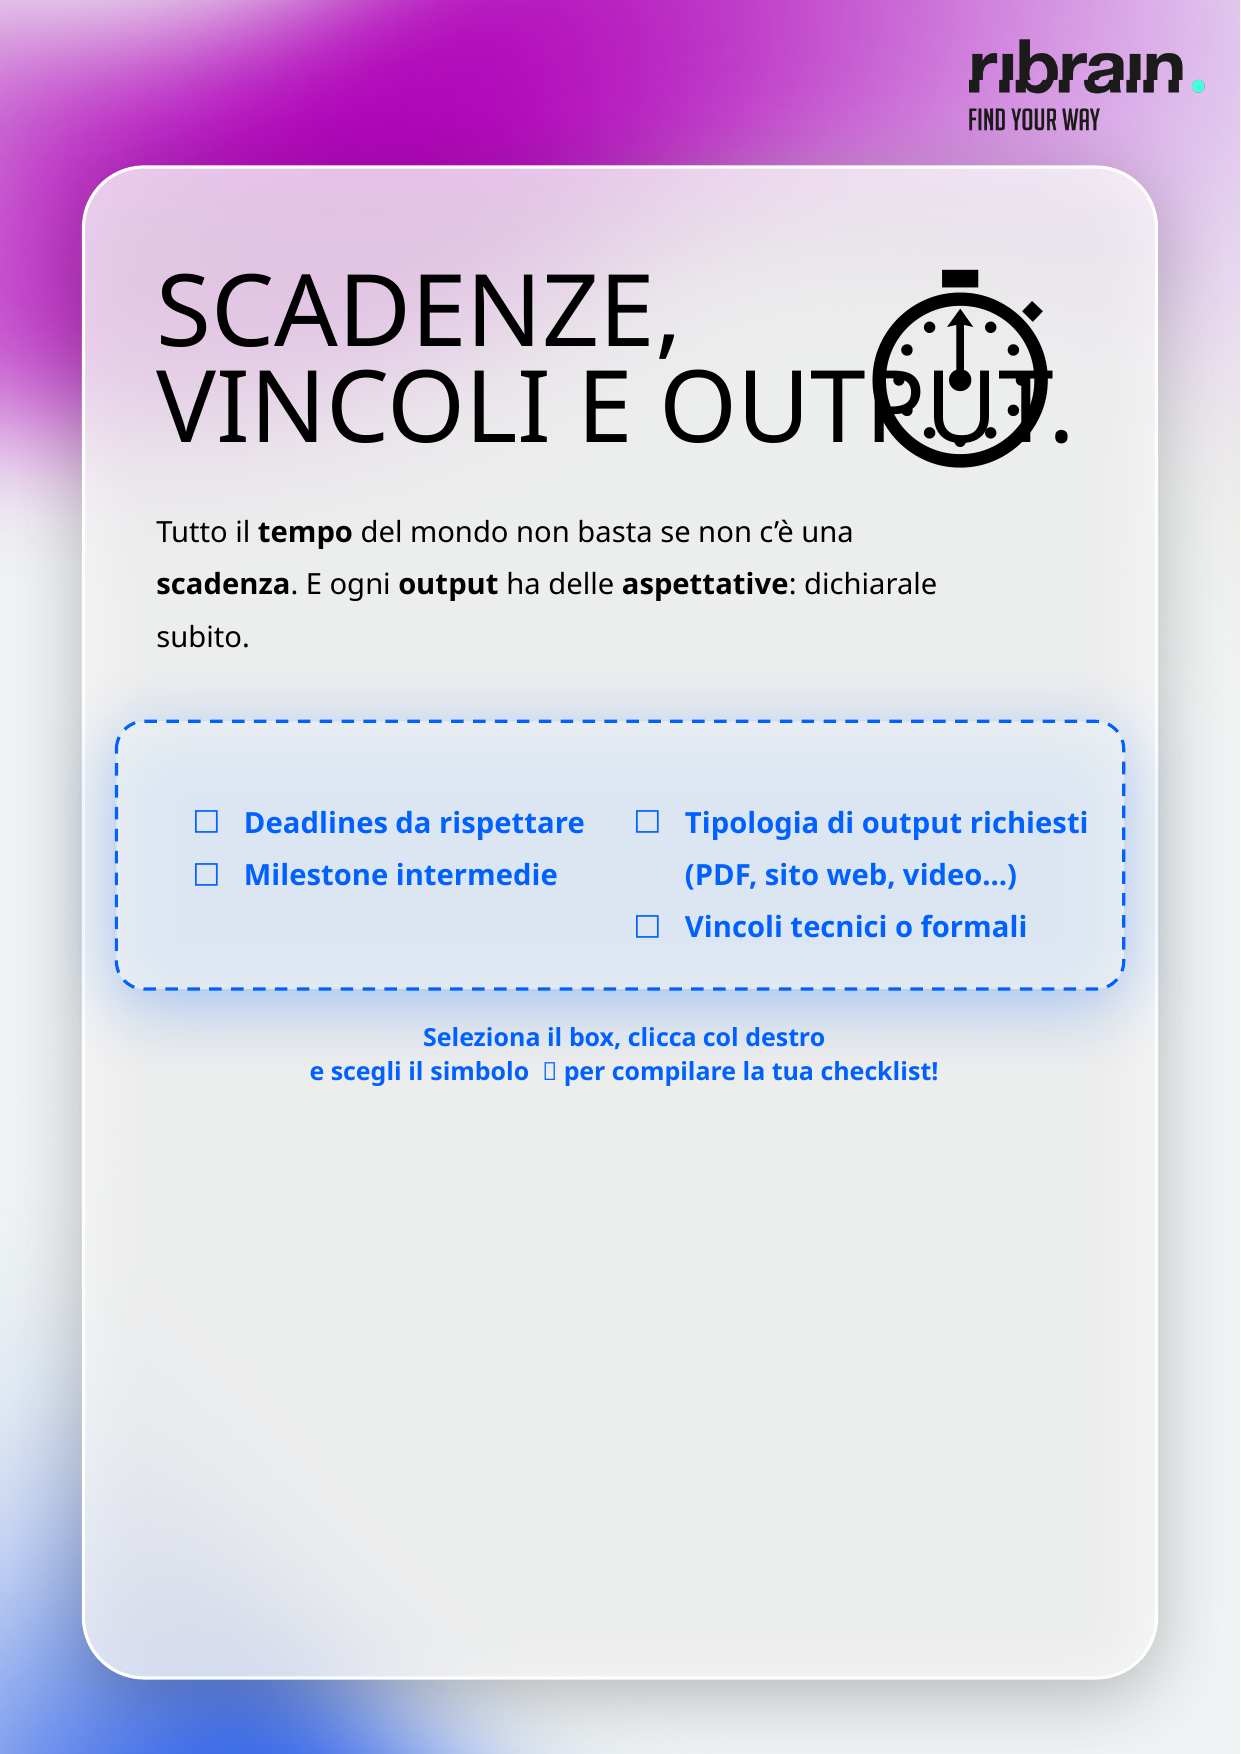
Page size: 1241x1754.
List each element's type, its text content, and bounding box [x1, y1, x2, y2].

text_box Tipologia di output richiesti (PDF, sito web, video...) Vincoli tecnici o formali [595, 771, 1155, 1001]
text_box Deadlines da rispettare Milestone intermedie [153, 771, 595, 1001]
text_box ⏱️ [850, 211, 1241, 501]
text_box [116, 721, 1124, 990]
text_box [83, 1002, 1157, 1678]
text_box Seleziona il box, clicca col destro e scegli il simbolo ✅ per compilare la tua checklist! [88, 1001, 1162, 1068]
text_box SCADENZE, VINCOLI E OUTPUT. [141, 254, 850, 391]
picture [0, 0, 1241, 1754]
text_box Tutto il tempo del mondo non basta se non c’è una scadenza. E ogni output ha delle aspettative: dichiarale subito. [141, 480, 982, 618]
text_box [83, 166, 1157, 740]
